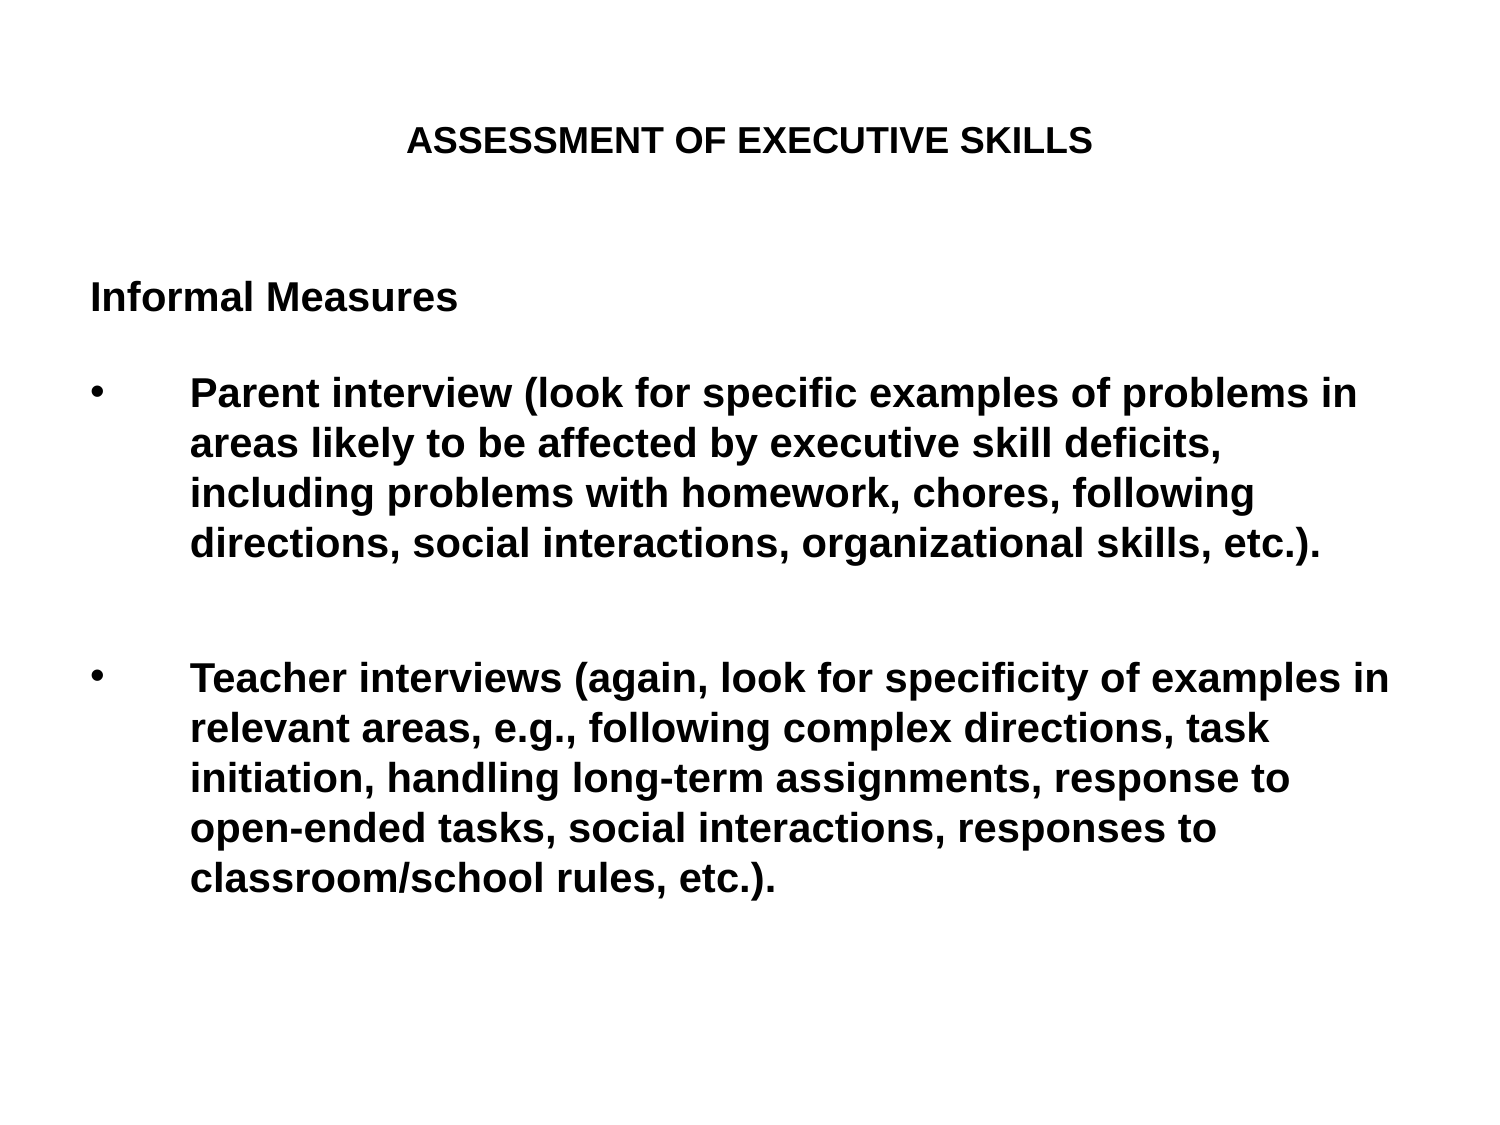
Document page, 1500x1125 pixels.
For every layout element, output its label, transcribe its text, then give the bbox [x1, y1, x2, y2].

list Informal Measures Parent interview (look for specific examples of problems in areas likely to be affected by executive skill deficits, including problems with homework, chores, following directions, social interactions, organizational skills, etc.). Teacher interviews (again, look for specificity of examples in relevant areas, e.g., following complex directions, task initiation, handling long-term assignments, response to open-ended tasks, social interactions, responses to classroom/school rules, etc.). [75, 262, 1425, 1005]
title ASSESSMENT OF EXECUTIVE SKILLS [75, 45, 1425, 233]
